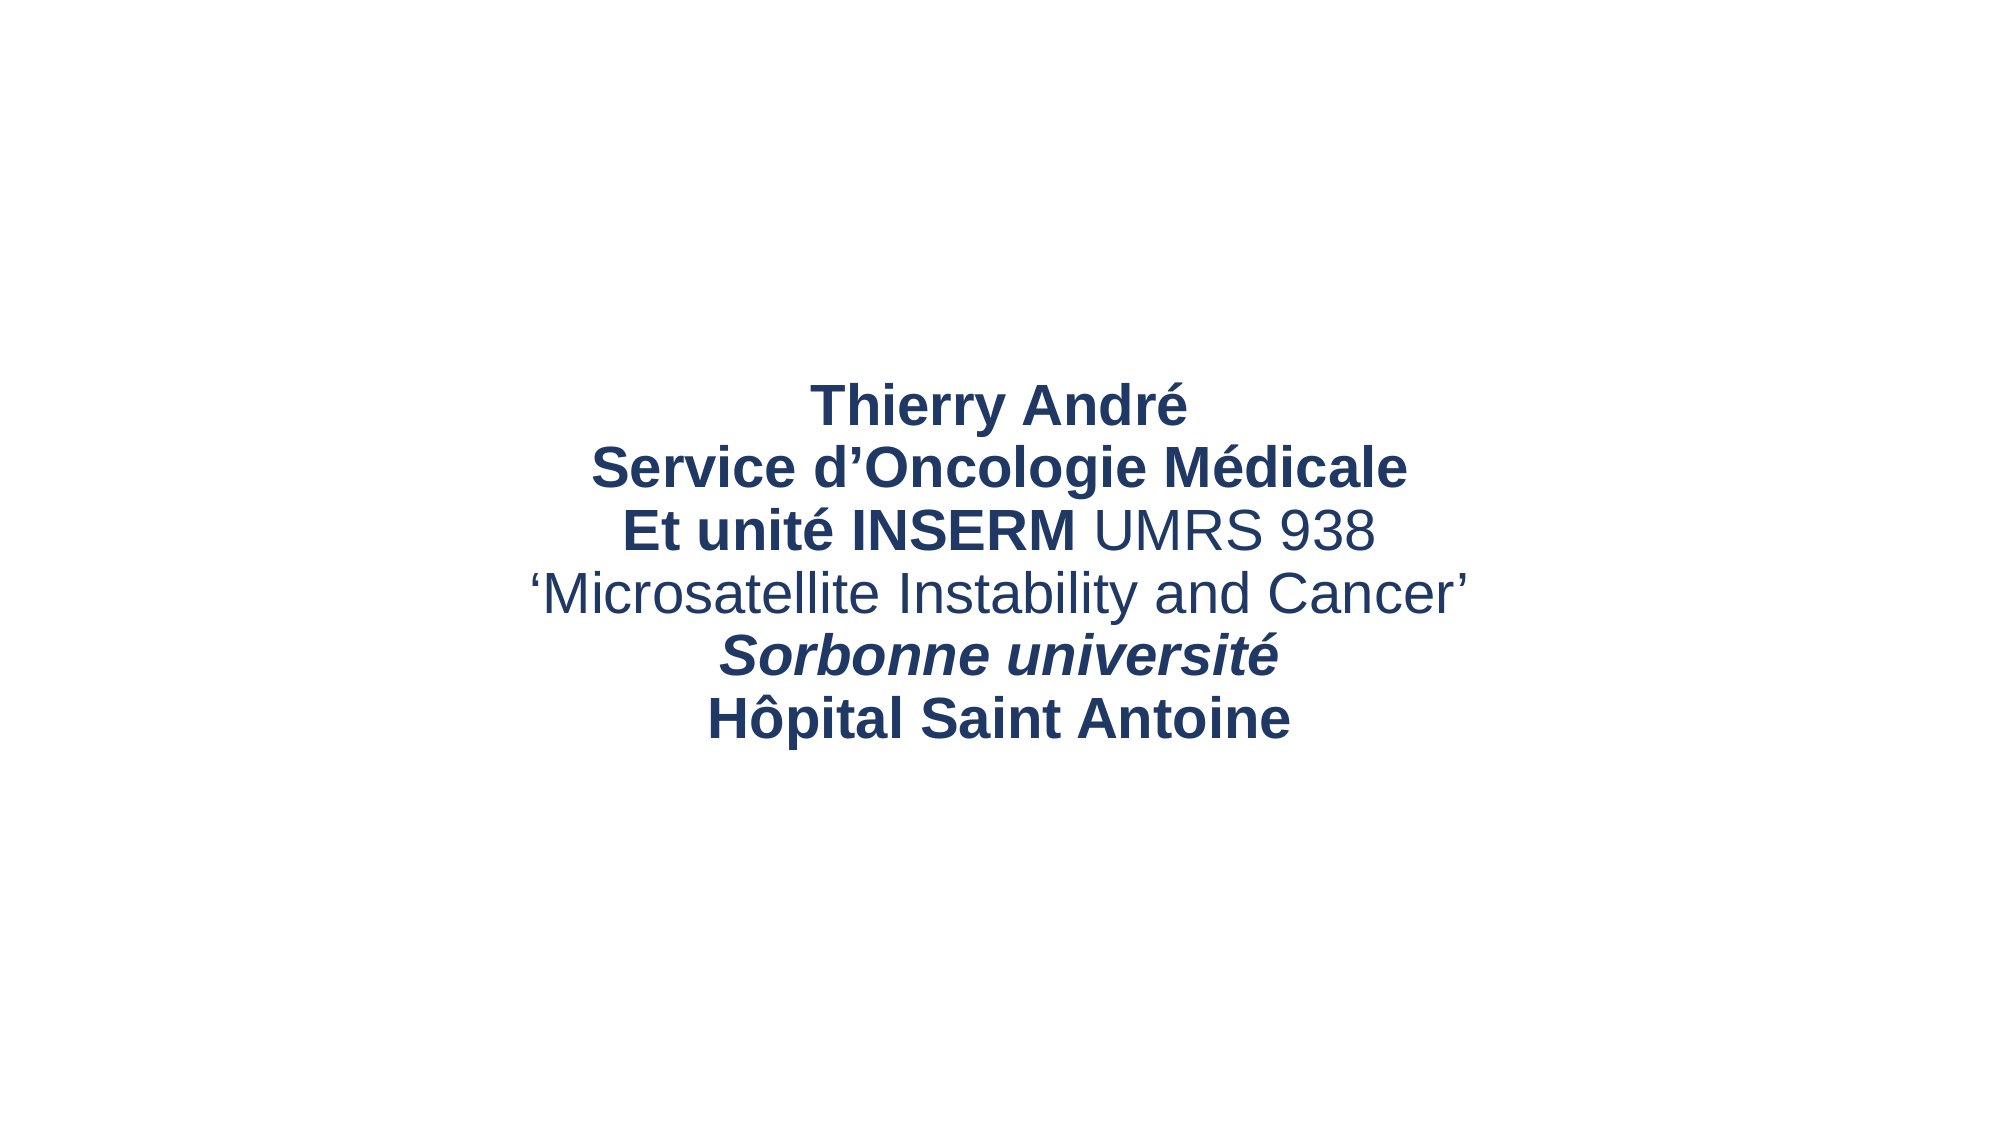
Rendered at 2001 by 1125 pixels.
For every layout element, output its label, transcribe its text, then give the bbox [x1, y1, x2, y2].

title Thierry André Service d’Oncologie Médicale Et unité INSERM UMRS 938 ‘Microsatellite Instability and Cancer’ Sorbonne université Hôpital Saint Antoine [249, 366, 1750, 759]
